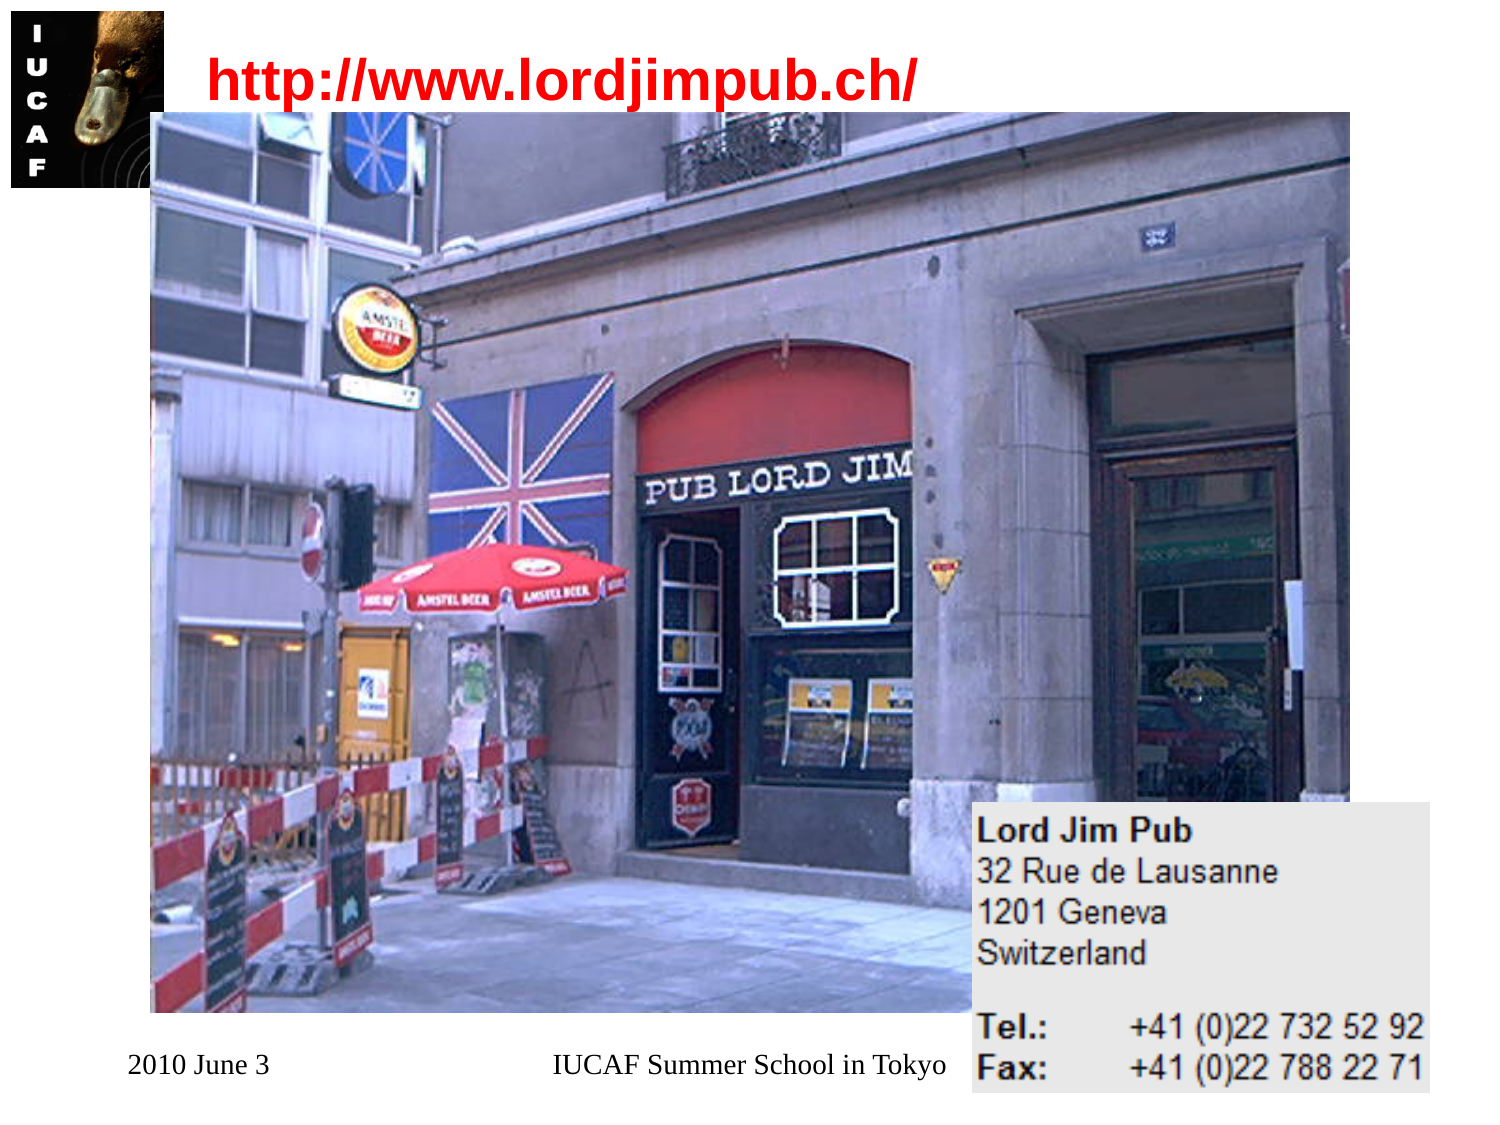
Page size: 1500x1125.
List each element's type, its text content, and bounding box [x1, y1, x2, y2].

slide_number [112, 1024, 426, 1101]
footer IUCAF Summer School in Tokyo [512, 1024, 978, 1101]
picture [11, 11, 1430, 1093]
text_box http://www.lordjimpub.ch/ [191, 35, 935, 110]
